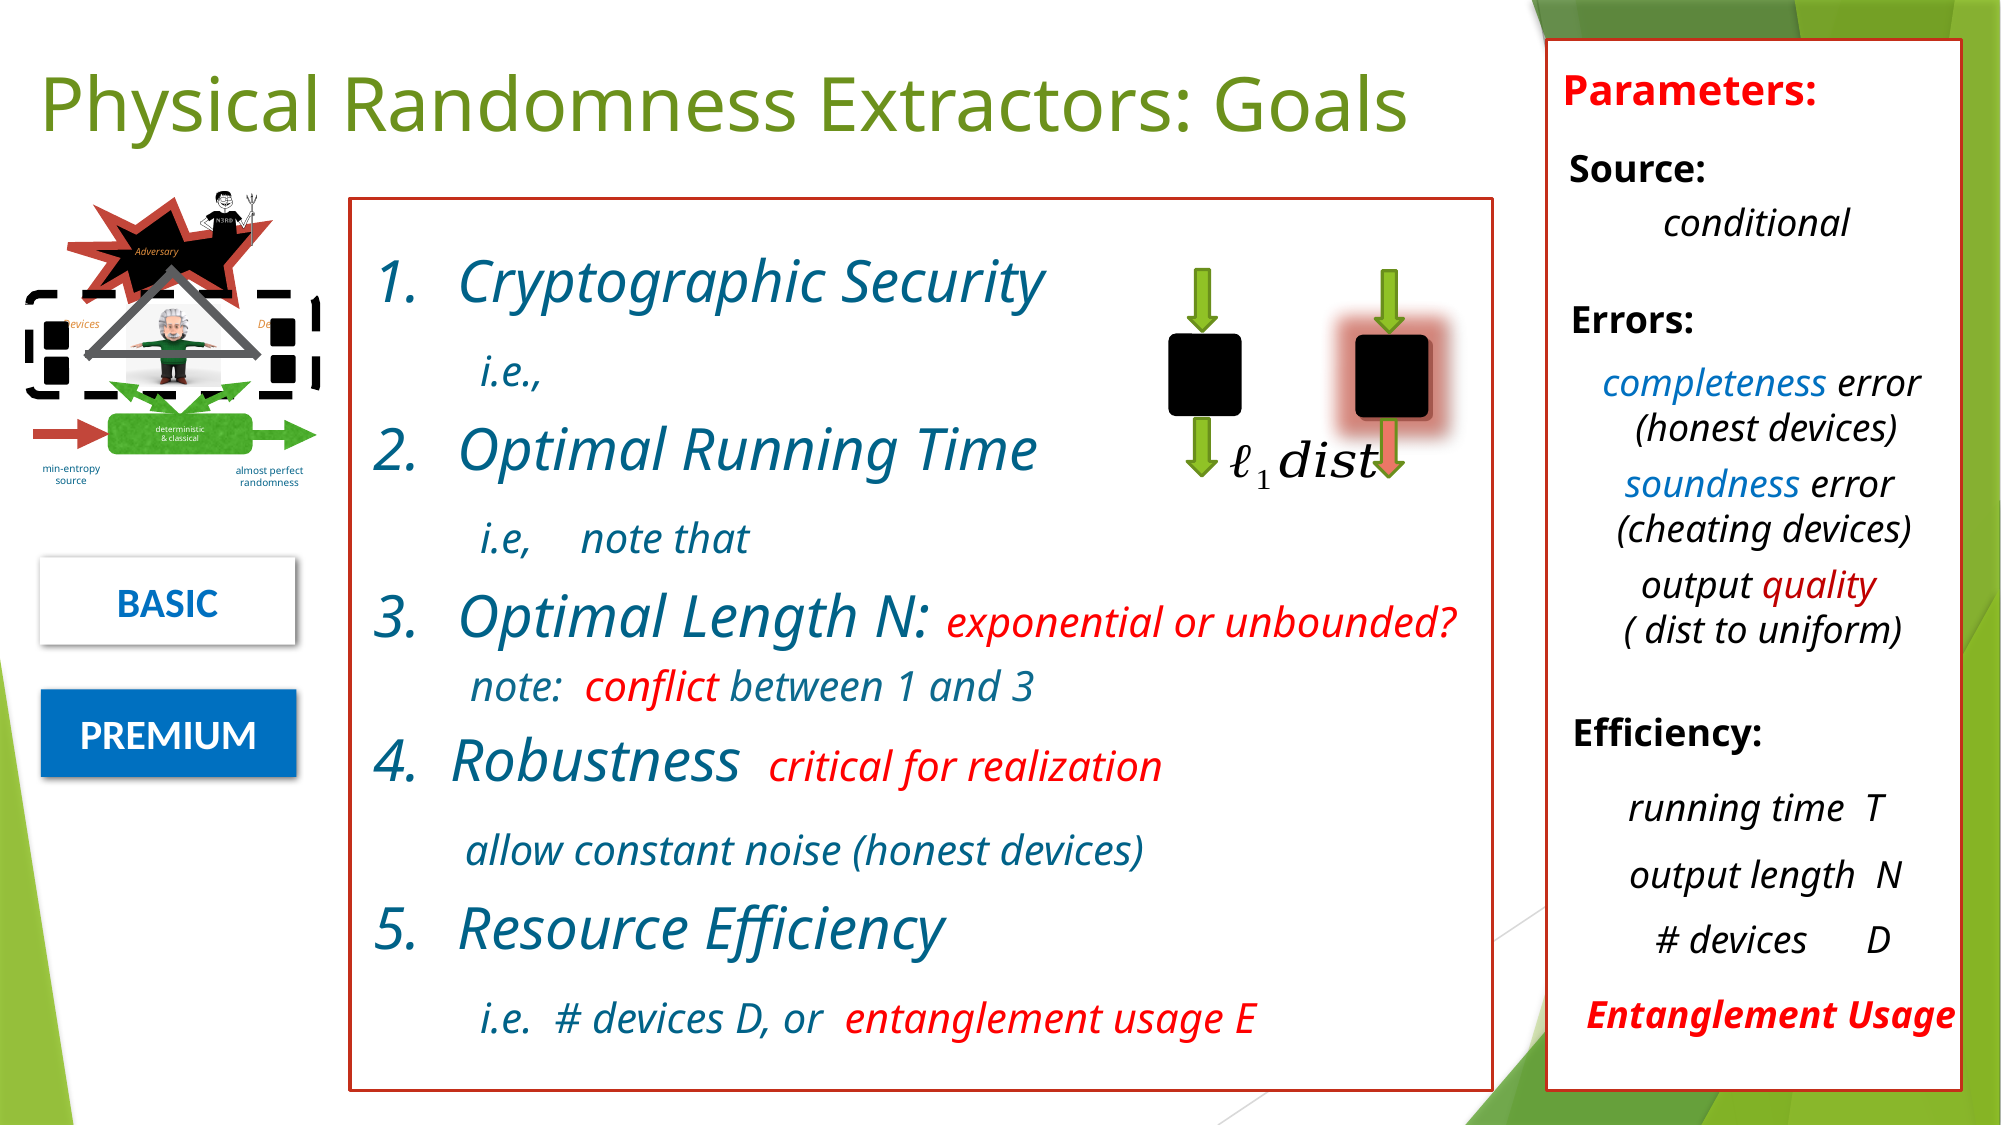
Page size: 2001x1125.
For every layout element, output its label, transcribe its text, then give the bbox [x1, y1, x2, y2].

text_box BASIC [39, 557, 296, 645]
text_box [1167, 268, 1429, 496]
text_box Source: [1554, 137, 1722, 198]
text_box running time T [1613, 776, 1899, 836]
text_box Entanglement Usage [1571, 983, 1972, 1044]
text_box output length N [1614, 843, 1918, 903]
text_box [348, 197, 1494, 1092]
text_box PREMIUM [40, 689, 297, 777]
text_box Parameters: [1547, 56, 1843, 122]
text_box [24, 191, 324, 498]
text_box Errors: [1555, 288, 1710, 349]
text_box [1545, 38, 1963, 1092]
text_box # devices D [1640, 908, 1907, 969]
text_box Physical Randomness Extractors: Goals [24, 49, 1435, 168]
text_box Efficiency: [1557, 701, 1778, 762]
